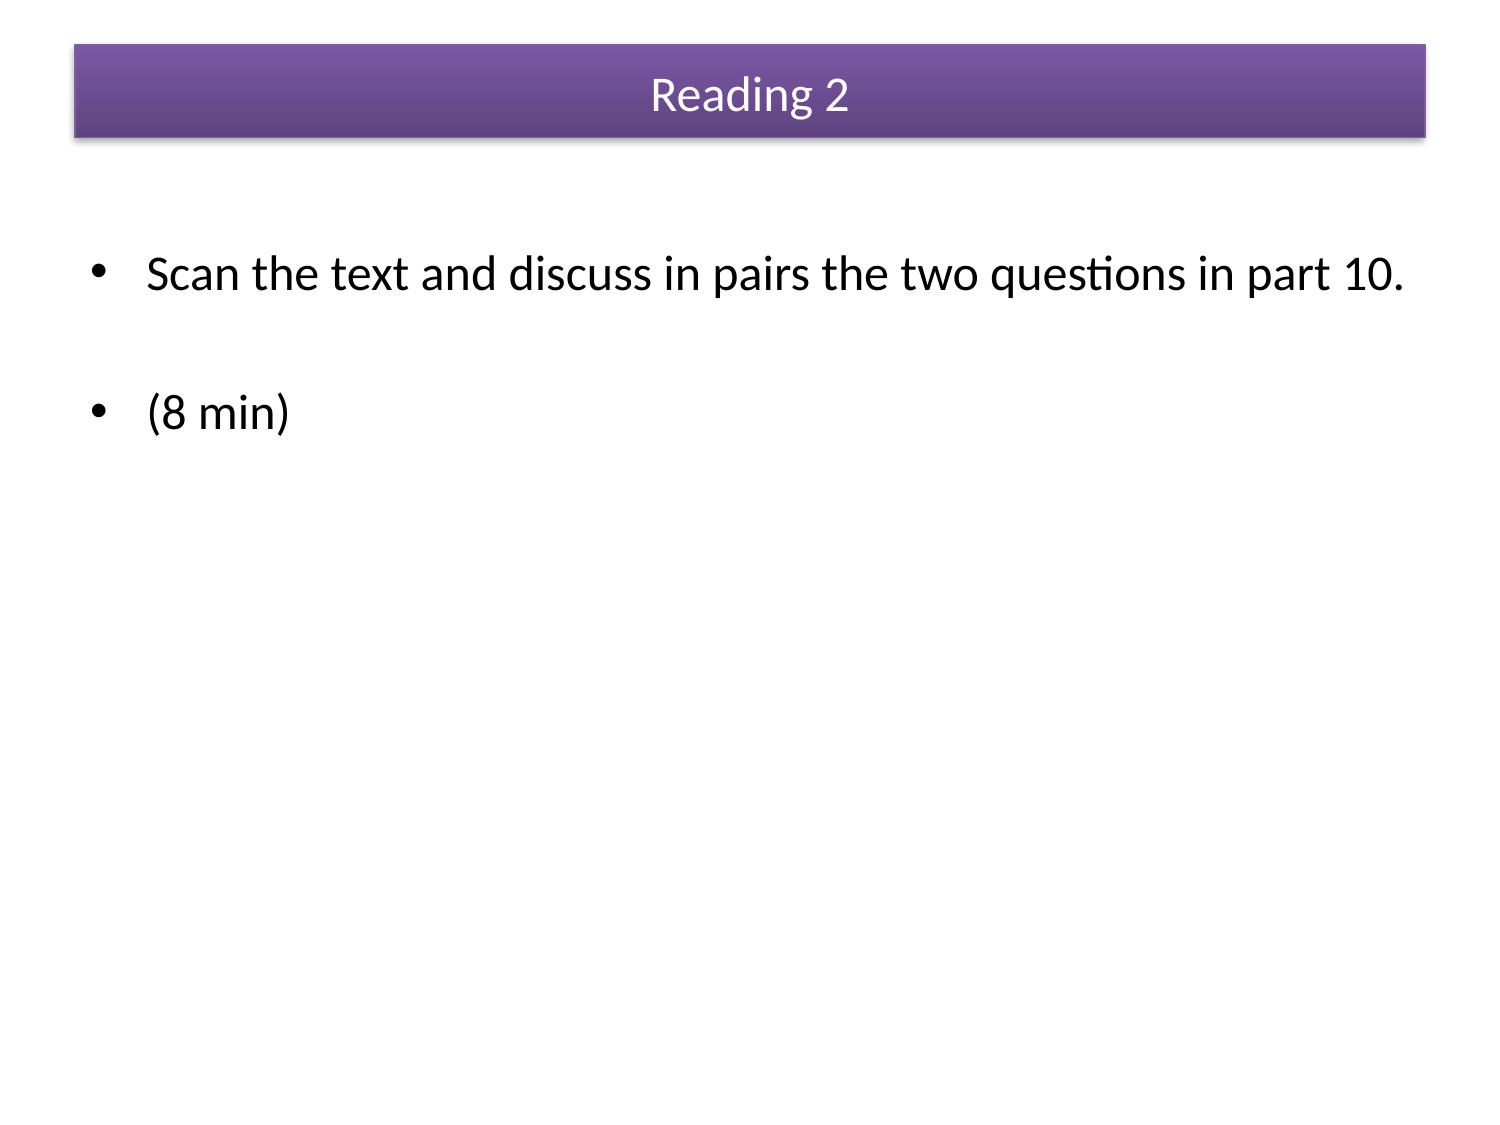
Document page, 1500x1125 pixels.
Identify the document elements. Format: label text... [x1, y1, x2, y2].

title Reading 2 [74, 44, 1426, 138]
list Scan the text and discuss in pairs the two questions in part 10. (8 min) [75, 162, 1425, 1005]
